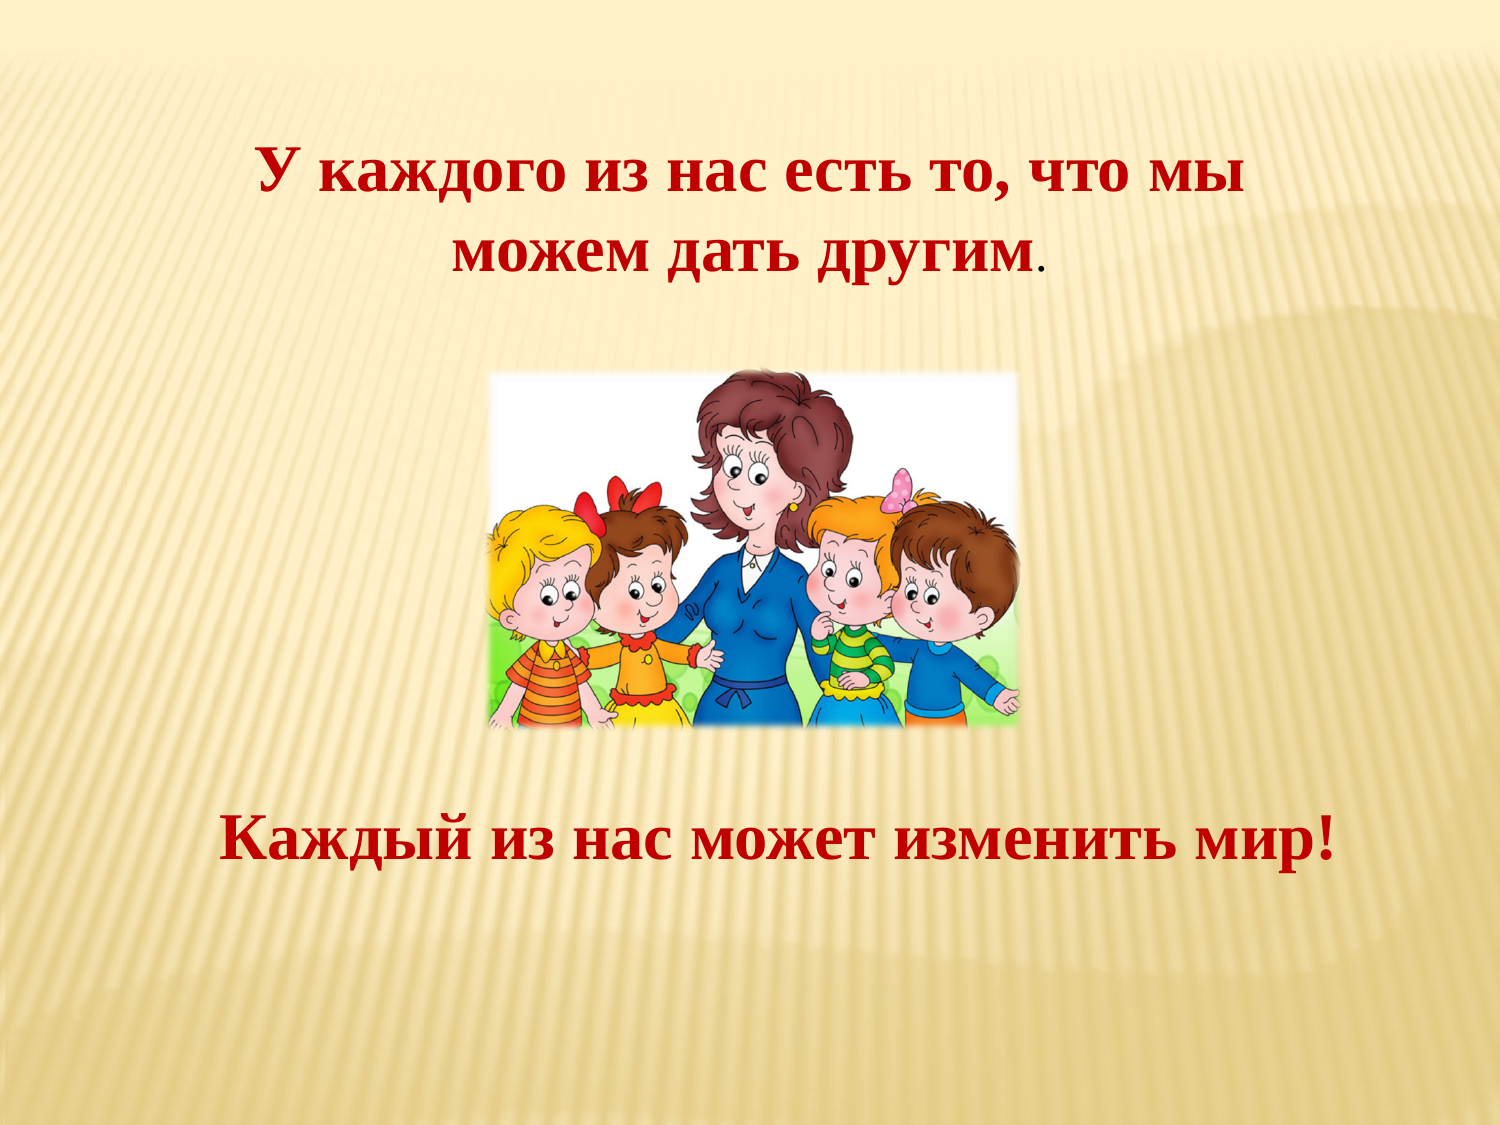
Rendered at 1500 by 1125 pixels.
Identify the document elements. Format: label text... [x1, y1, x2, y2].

text_box Каждый из нас может изменить мир! [175, 785, 1383, 880]
picture [480, 362, 1026, 734]
text_box У каждого из нас есть то, что мы можем дать другим. [152, 117, 1348, 292]
